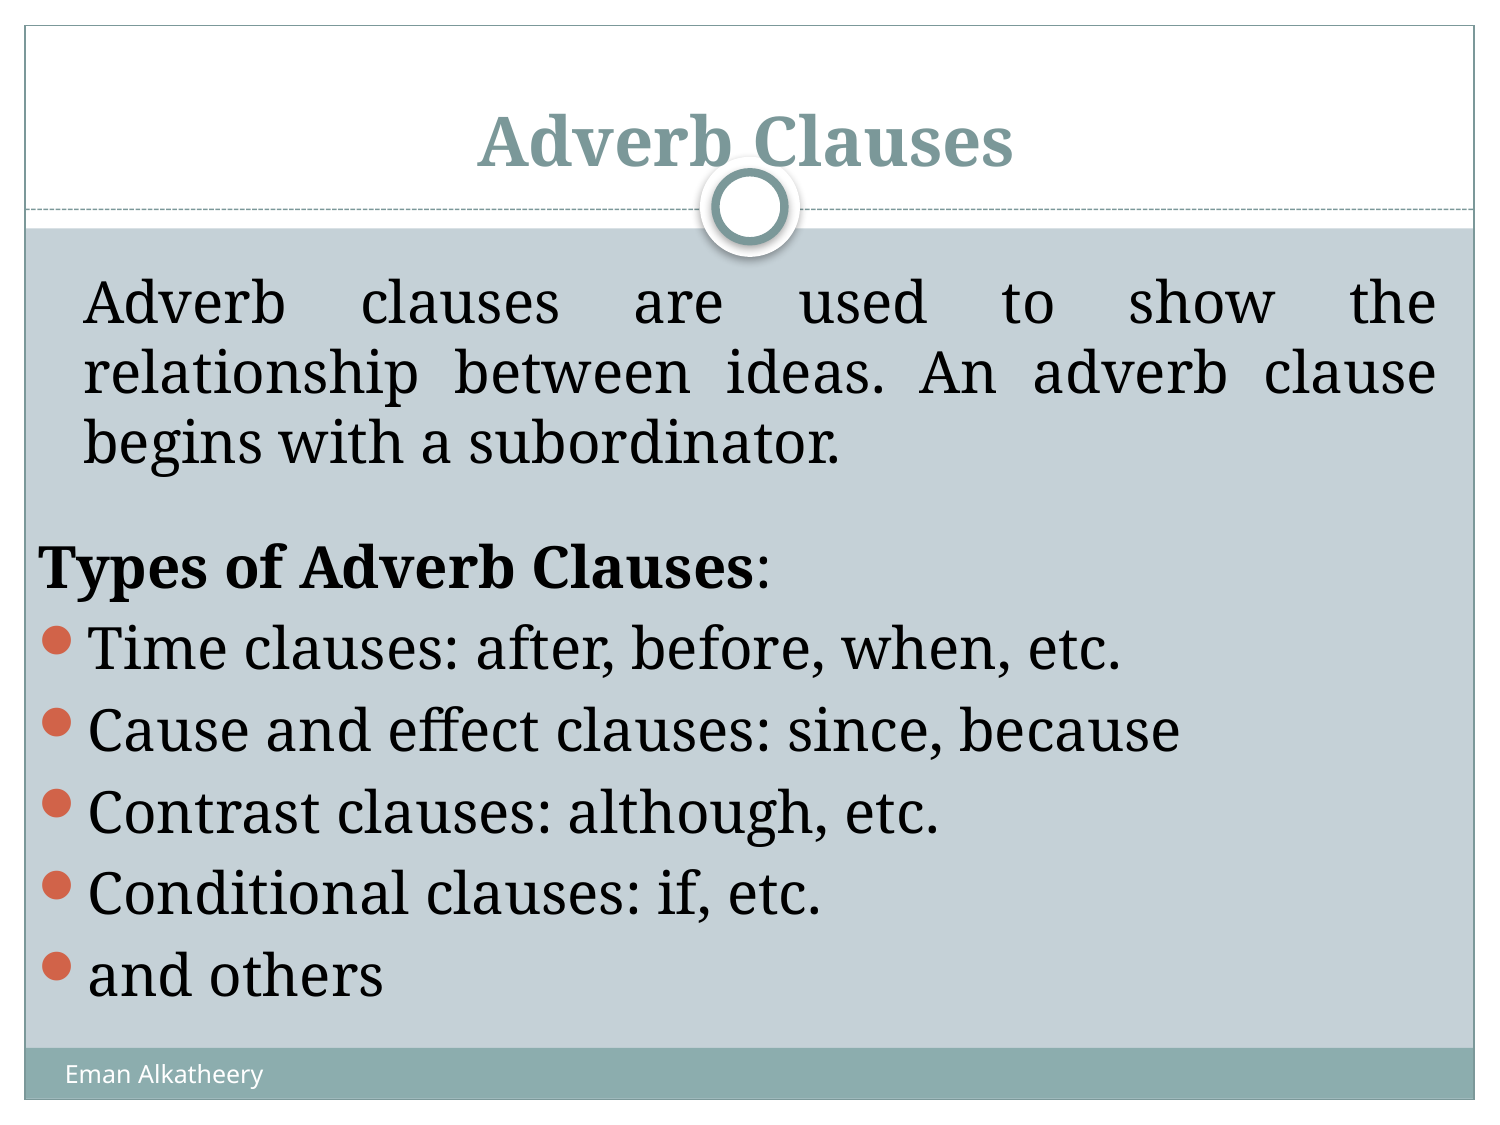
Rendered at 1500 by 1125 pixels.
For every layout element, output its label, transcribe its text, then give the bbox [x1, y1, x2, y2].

list Adverb clauses are used to show the relationship between ideas. An adverb clause begins with a subordinator. Types of Adverb Clauses: Time clauses: after, before, when, etc. Cause and effect clauses: since, because Contrast clauses: although, etc. Conditional clauses: if, etc. and others [23, 257, 1454, 1020]
footer Eman Alkatheery [50, 1051, 638, 1112]
title Adverb Clauses [46, 46, 1447, 188]
